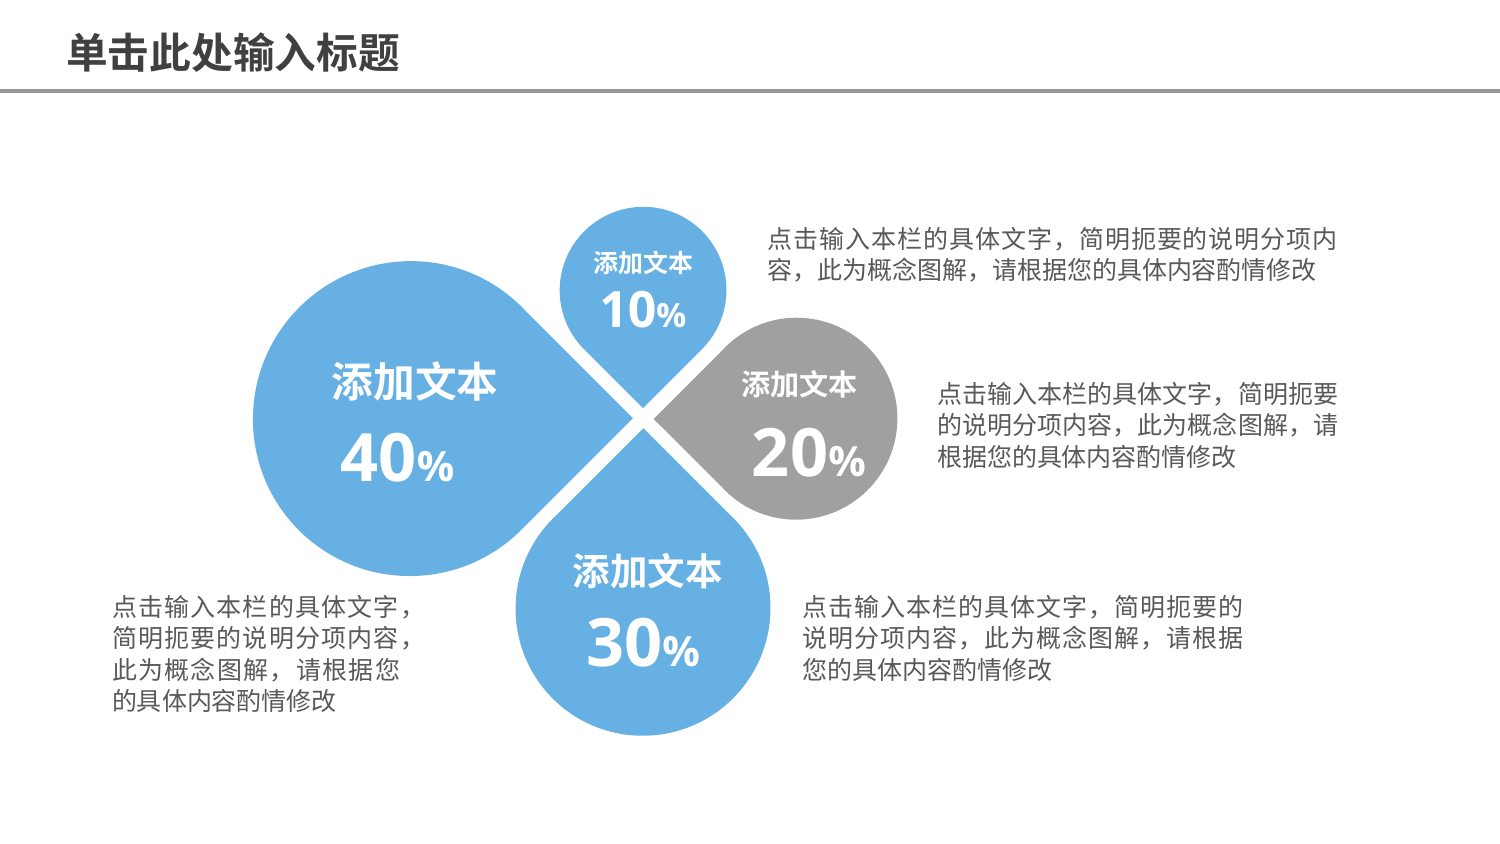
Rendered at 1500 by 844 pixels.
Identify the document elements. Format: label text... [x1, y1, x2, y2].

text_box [508, 481, 778, 751]
text_box 点击输入本栏的具体文字，简明扼要的说明分项内容，此为概念图解，请根据您的具体内容酌情修改 [802, 590, 1245, 685]
text_box 点击输入本栏的具体文字，简明扼要的说明分项内容，此为概念图解，请根据您的具体内容酌情修改 [937, 377, 1339, 472]
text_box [695, 312, 910, 526]
text_box 点击输入本栏的具体文字，简明扼要的说明分项内容，此为概念图解，请根据您的具体内容酌情修改 [767, 222, 1339, 285]
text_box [234, 252, 568, 585]
text_box 点击输入本栏的具体文字，简明扼要的说明分项内容，此为概念图解，请根据您的具体内容酌情修改 [112, 590, 401, 716]
text_box 单击此处输入标题 [51, 9, 443, 85]
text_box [554, 197, 732, 374]
